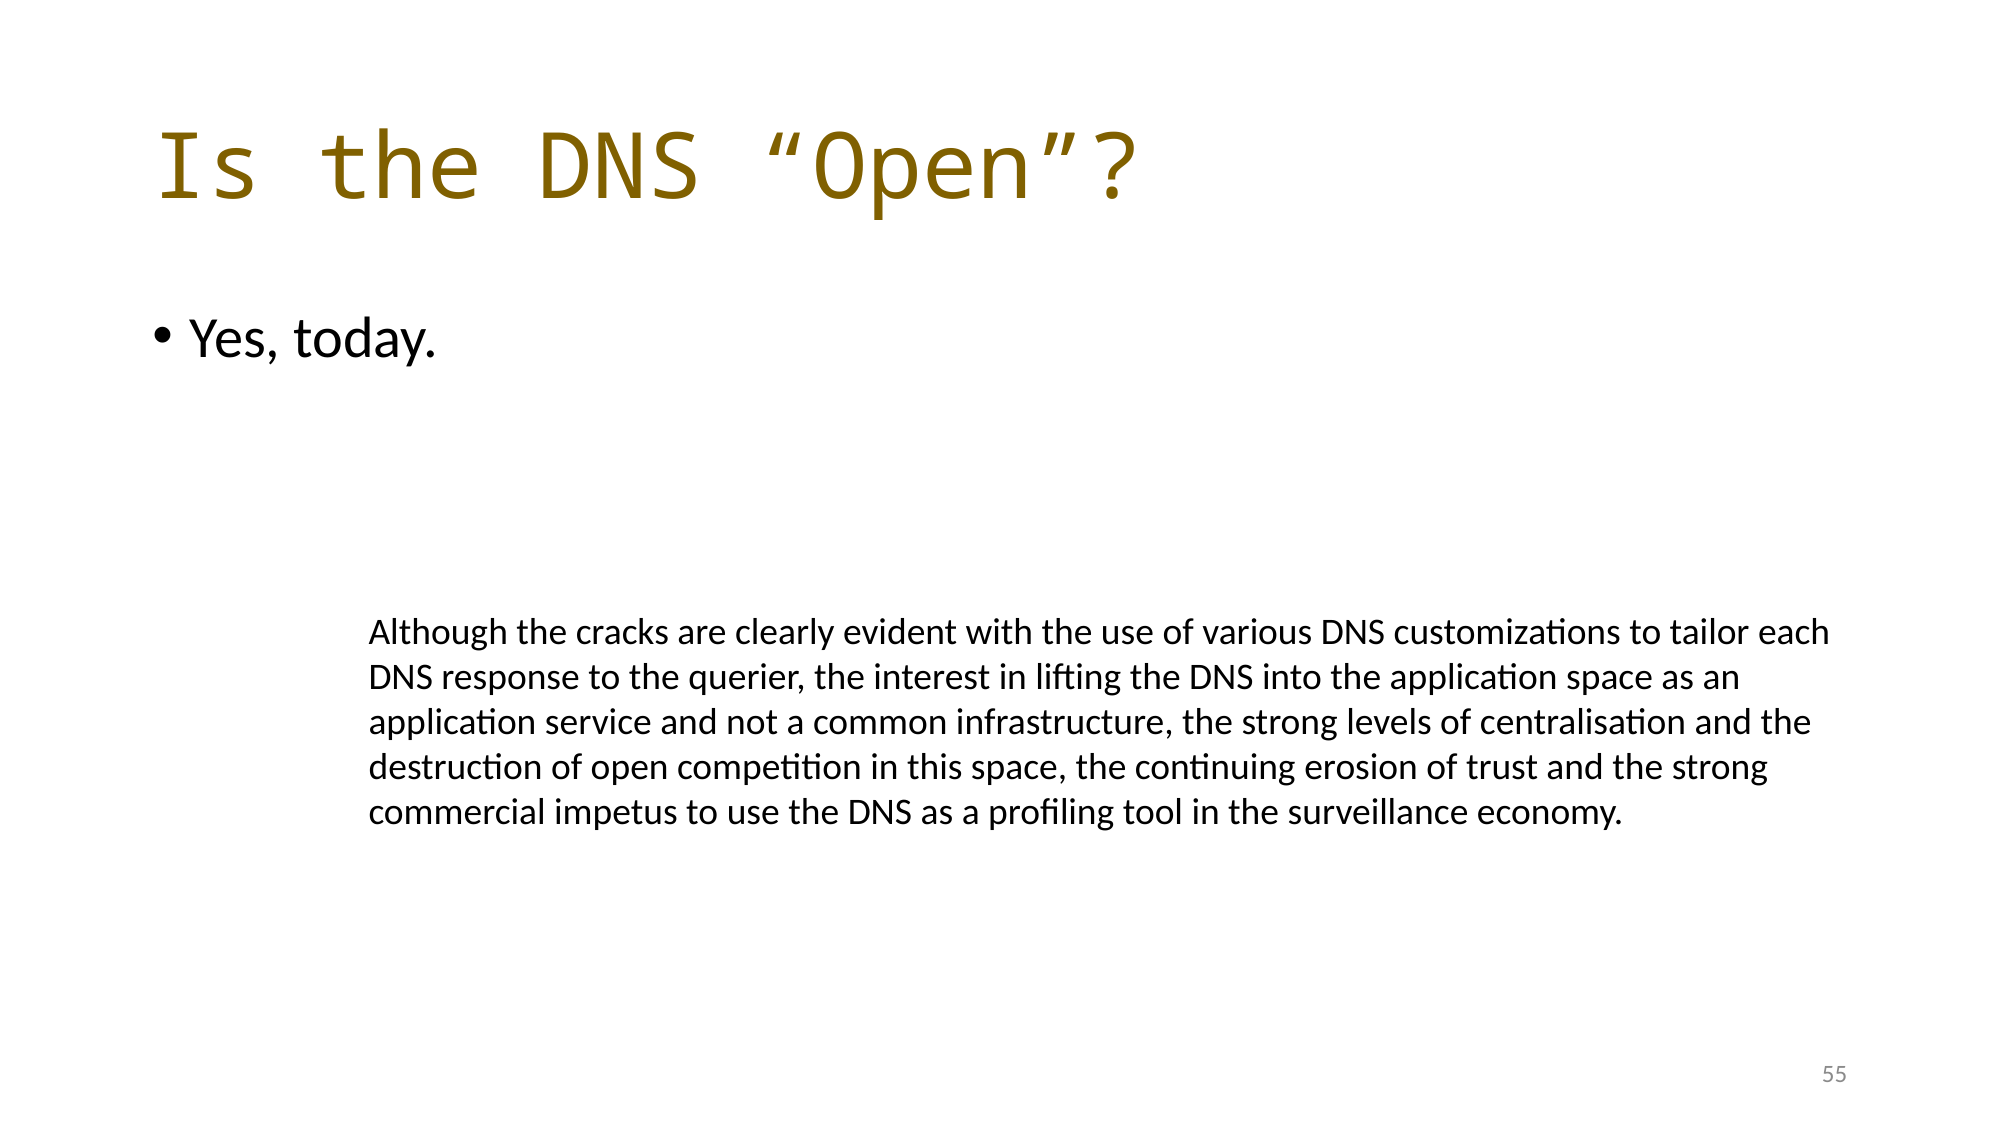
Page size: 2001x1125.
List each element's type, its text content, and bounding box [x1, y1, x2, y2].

title Is the DNS “Open”? [137, 59, 1863, 278]
text_box Although the cracks are clearly evident with the use of various DNS customizations to tailor each DNS response to the querier, the interest in lifting the DNS into the application space as an application service and not a common infrastructure, the strong levels of centralisation and the destruction of open competition in this space, the continuing erosion of trust and the strong commercial impetus to use the DNS as a profiling tool in the surveillance economy. [353, 599, 1863, 840]
slide_number 55 [1412, 1042, 1863, 1103]
list Yes, today. [137, 299, 1863, 464]
